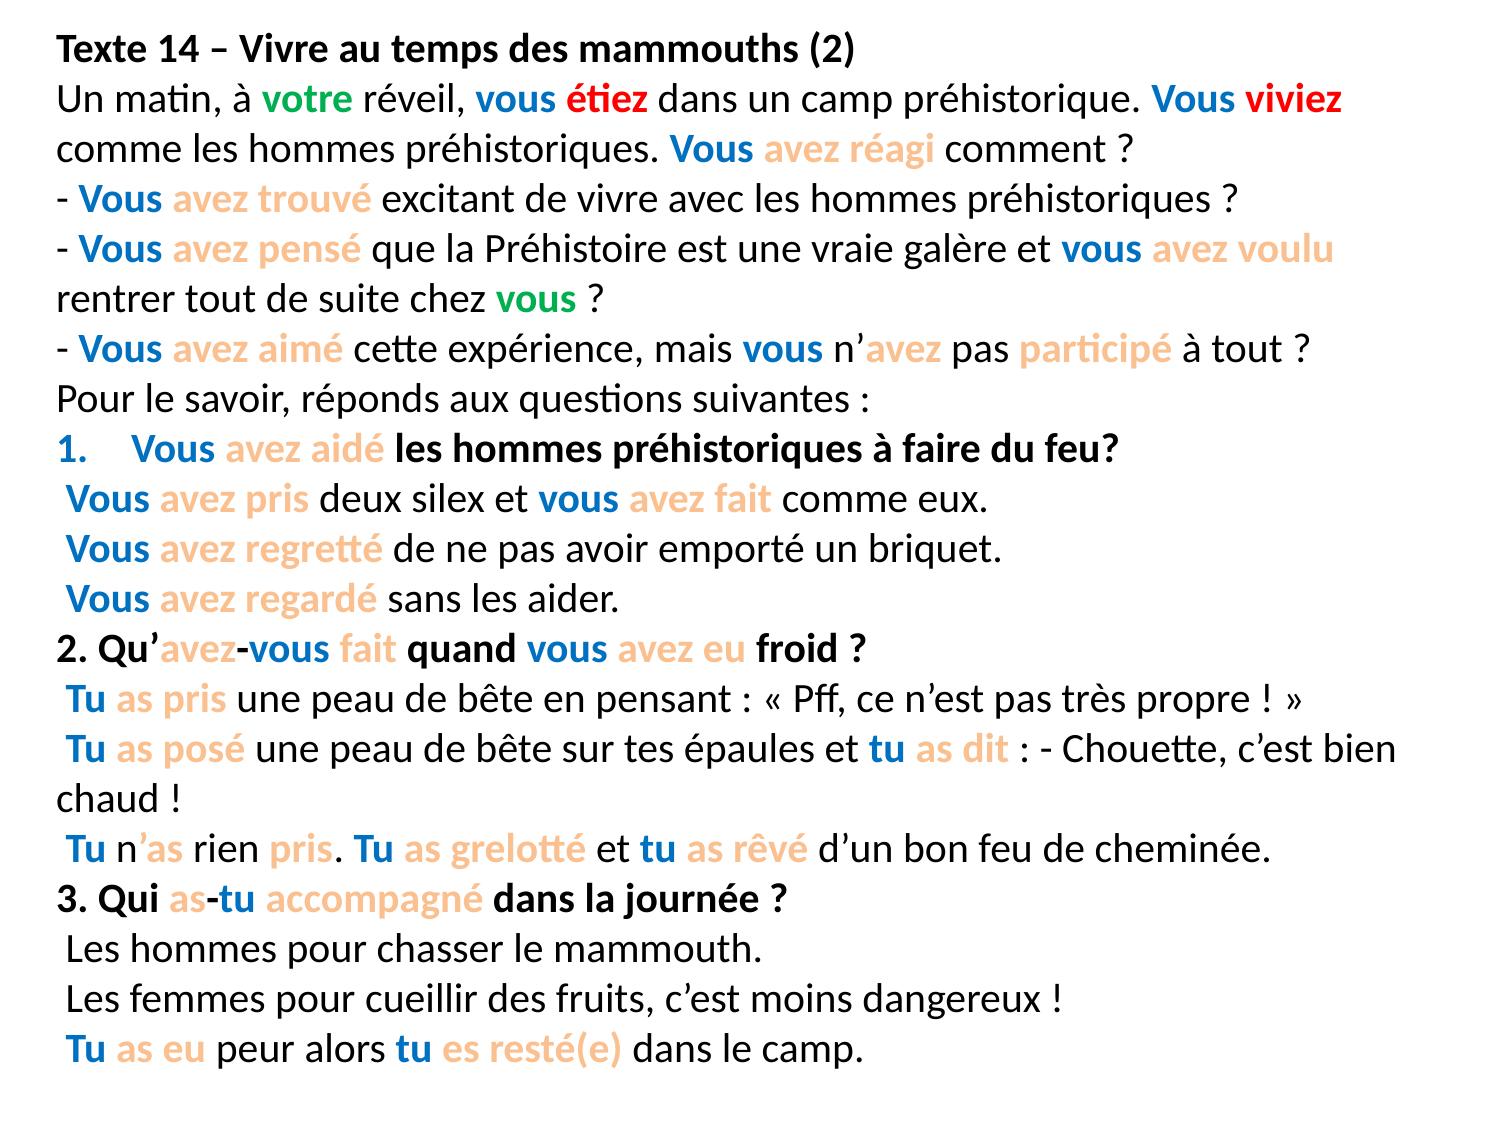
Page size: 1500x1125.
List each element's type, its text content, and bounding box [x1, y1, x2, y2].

text_box Texte 14 – Vivre au temps des mammouths (2) Un matin, à votre réveil, vous étiez dans un camp préhistorique. Vous viviez comme les hommes préhistoriques. Vous avez réagi comment ? - Vous avez trouvé excitant de vivre avec les hommes préhistoriques ? - Vous avez pensé que la Préhistoire est une vraie galère et vous avez voulu rentrer tout de suite chez vous ? - Vous avez aimé cette expérience, mais vous n’avez pas participé à tout ? Pour le savoir, réponds aux questions suivantes : Vous avez aidé les hommes préhistoriques à faire du feu? Vous avez pris deux silex et vous avez fait comme eux. Vous avez regretté de ne pas avoir emporté un briquet. Vous avez regardé sans les aider. 2. Qu’avez-vous fait quand vous avez eu froid ? Tu as pris une peau de bête en pensant : « Pff, ce n’est pas très propre ! » Tu as posé une peau de bête sur tes épaules et tu as dit : - Chouette, c’est bien chaud ! Tu n’as rien pris. Tu as grelotté et tu as rêvé d’un bon feu de cheminée. 3. Qui as-tu accompagné dans la journée ? Les hommes pour chasser le mammouth. Les femmes pour cueillir des fruits, c’est moins dangereux ! Tu as eu peur alors tu es resté(e) dans le camp. [41, 13, 1471, 1079]
